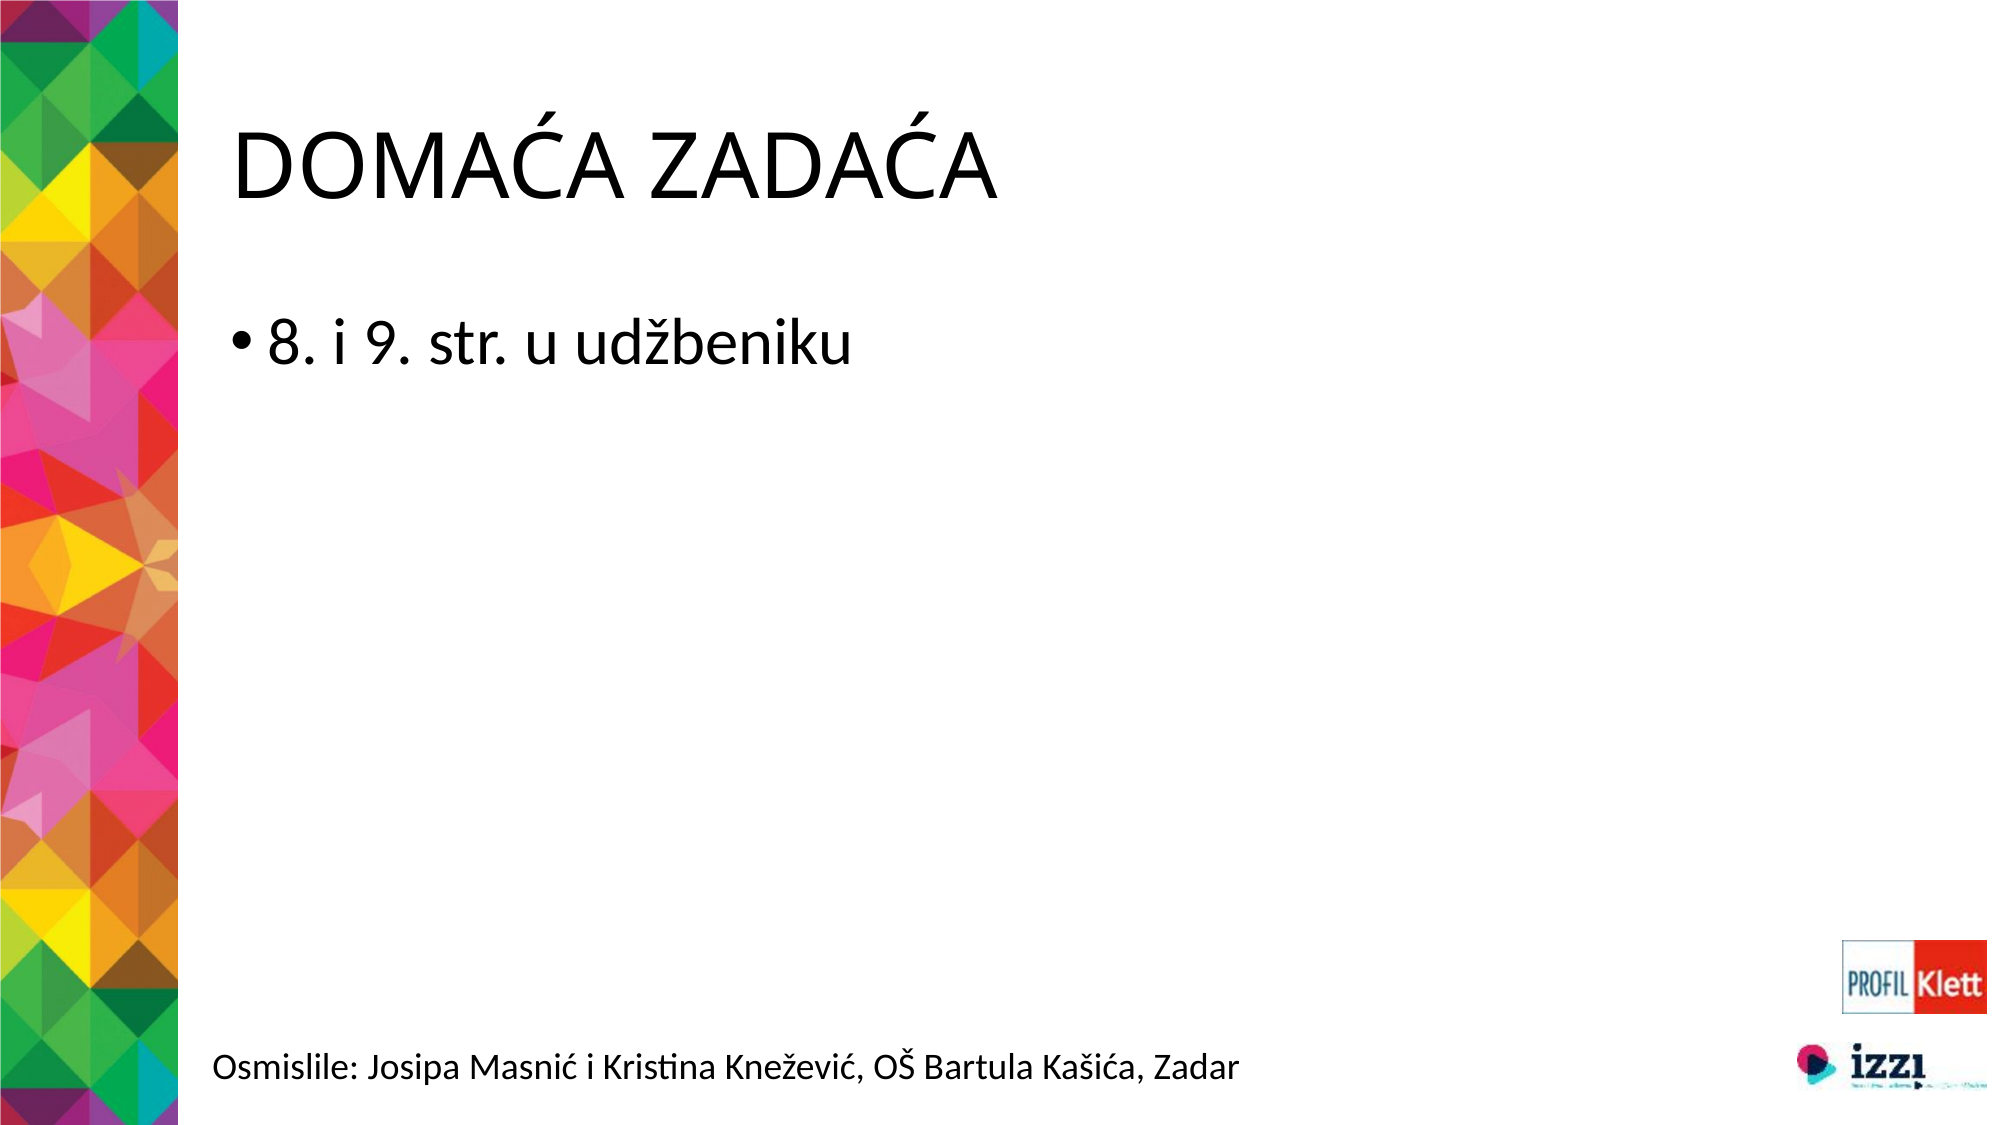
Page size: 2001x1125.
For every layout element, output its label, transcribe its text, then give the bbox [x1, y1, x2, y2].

list 8. i 9. str. u udžbeniku [214, 299, 1863, 1014]
title DOMAĆA ZADAĆA [214, 59, 1863, 278]
picture [1863, 940, 1987, 1014]
picture [1, 2, 178, 1124]
text_box Osmislile: Josipa Masnić i Kristina Knežević, OŠ Bartula Kašića, Zadar [197, 1034, 1300, 1095]
picture [1797, 1042, 1987, 1091]
